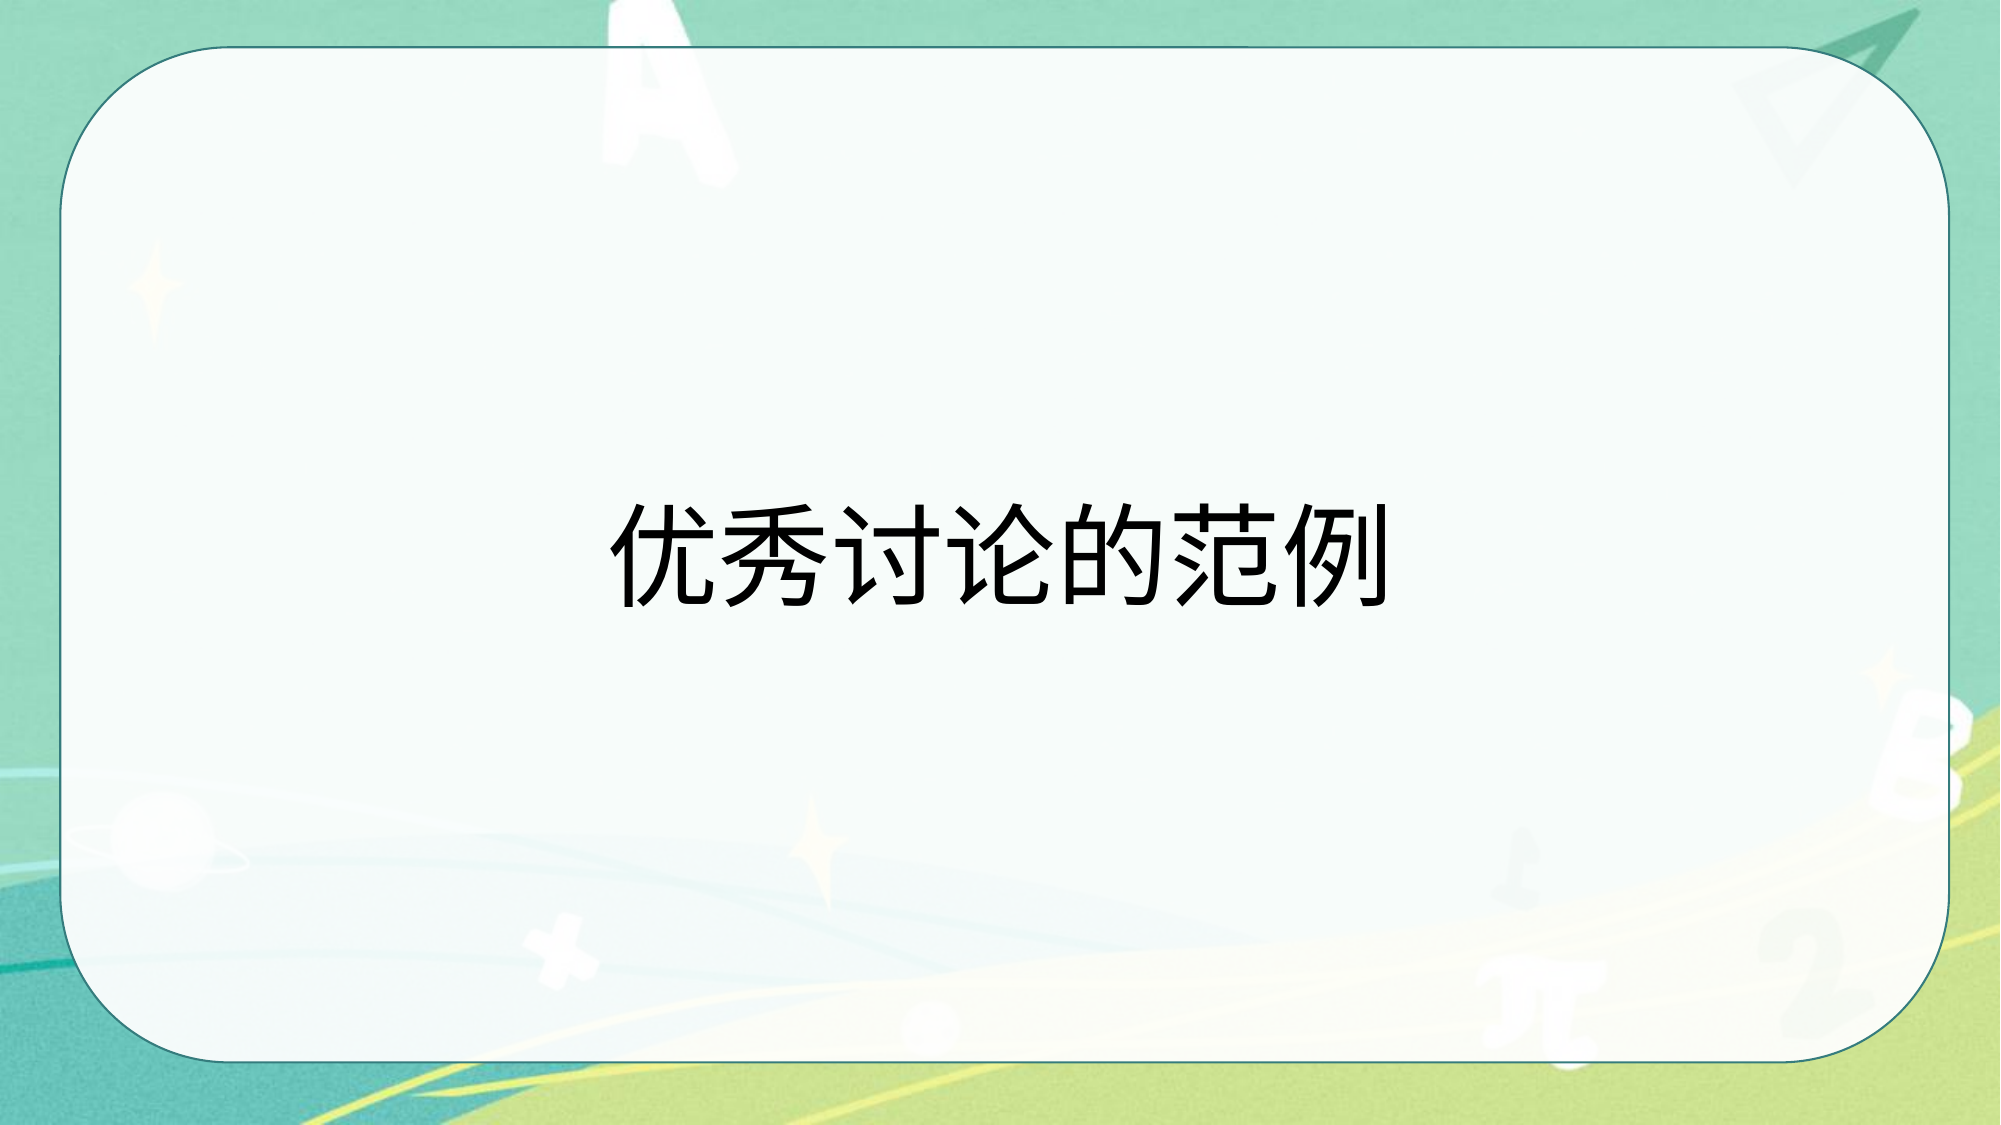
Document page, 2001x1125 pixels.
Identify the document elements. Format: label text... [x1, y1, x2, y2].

title 优秀讨论的范例 [353, 480, 1647, 644]
picture [0, 0, 2000, 1125]
